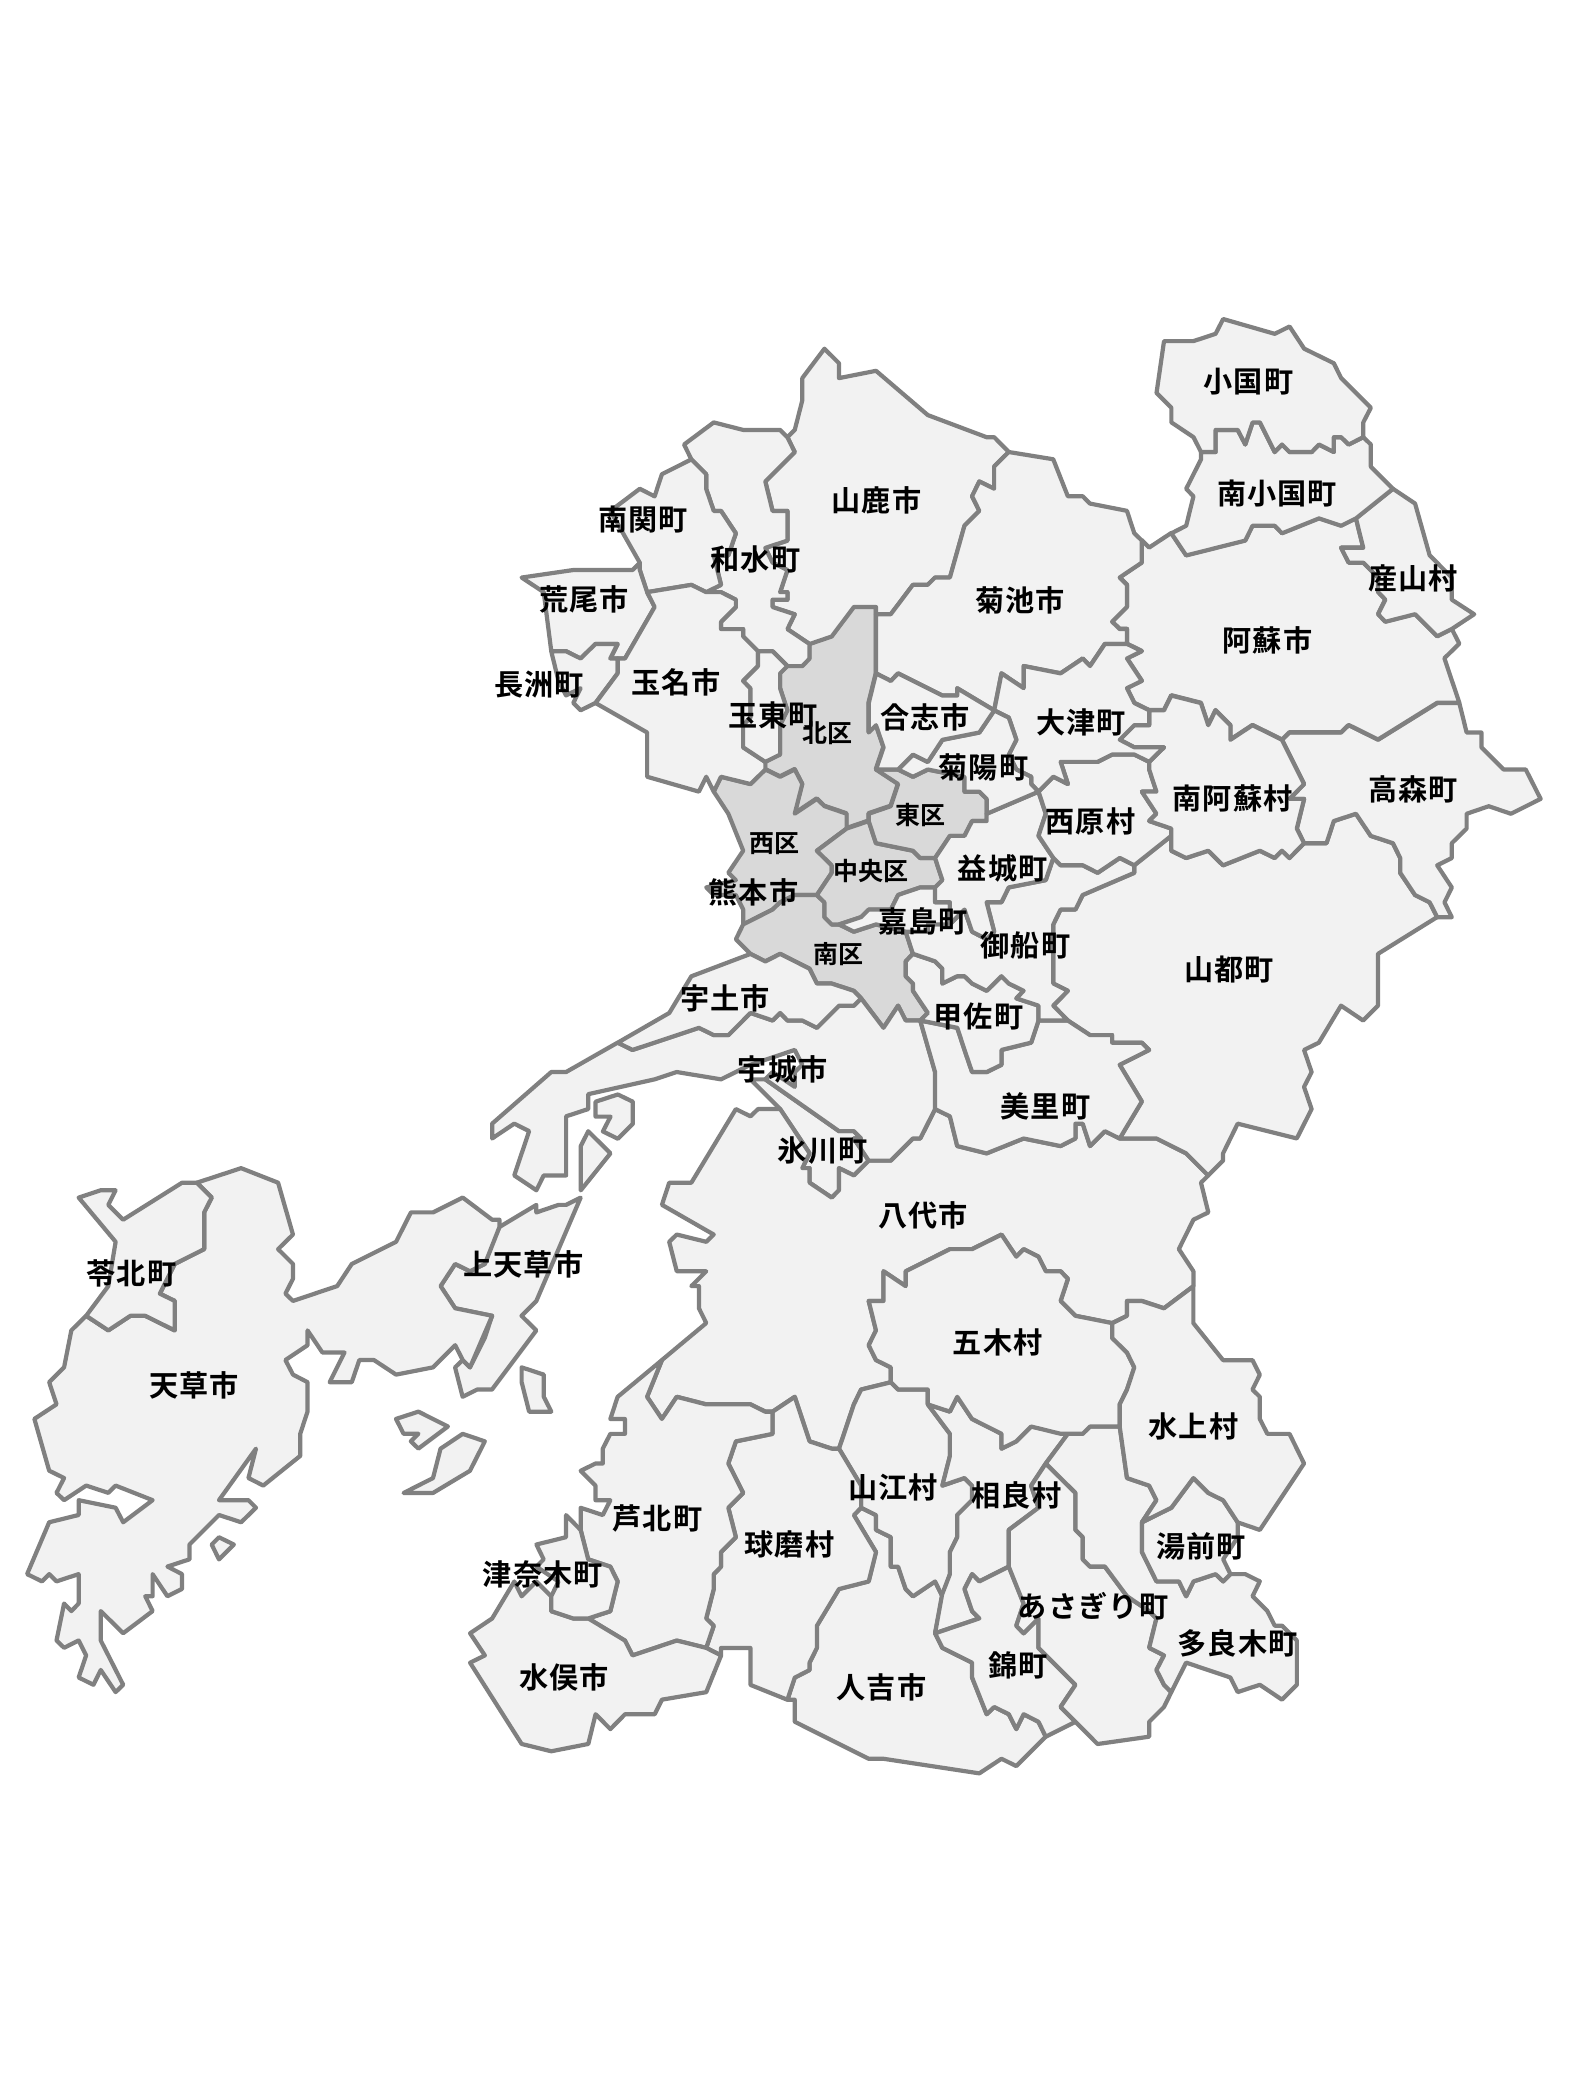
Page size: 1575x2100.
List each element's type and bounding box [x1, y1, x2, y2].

text_box [26, 318, 1541, 1774]
